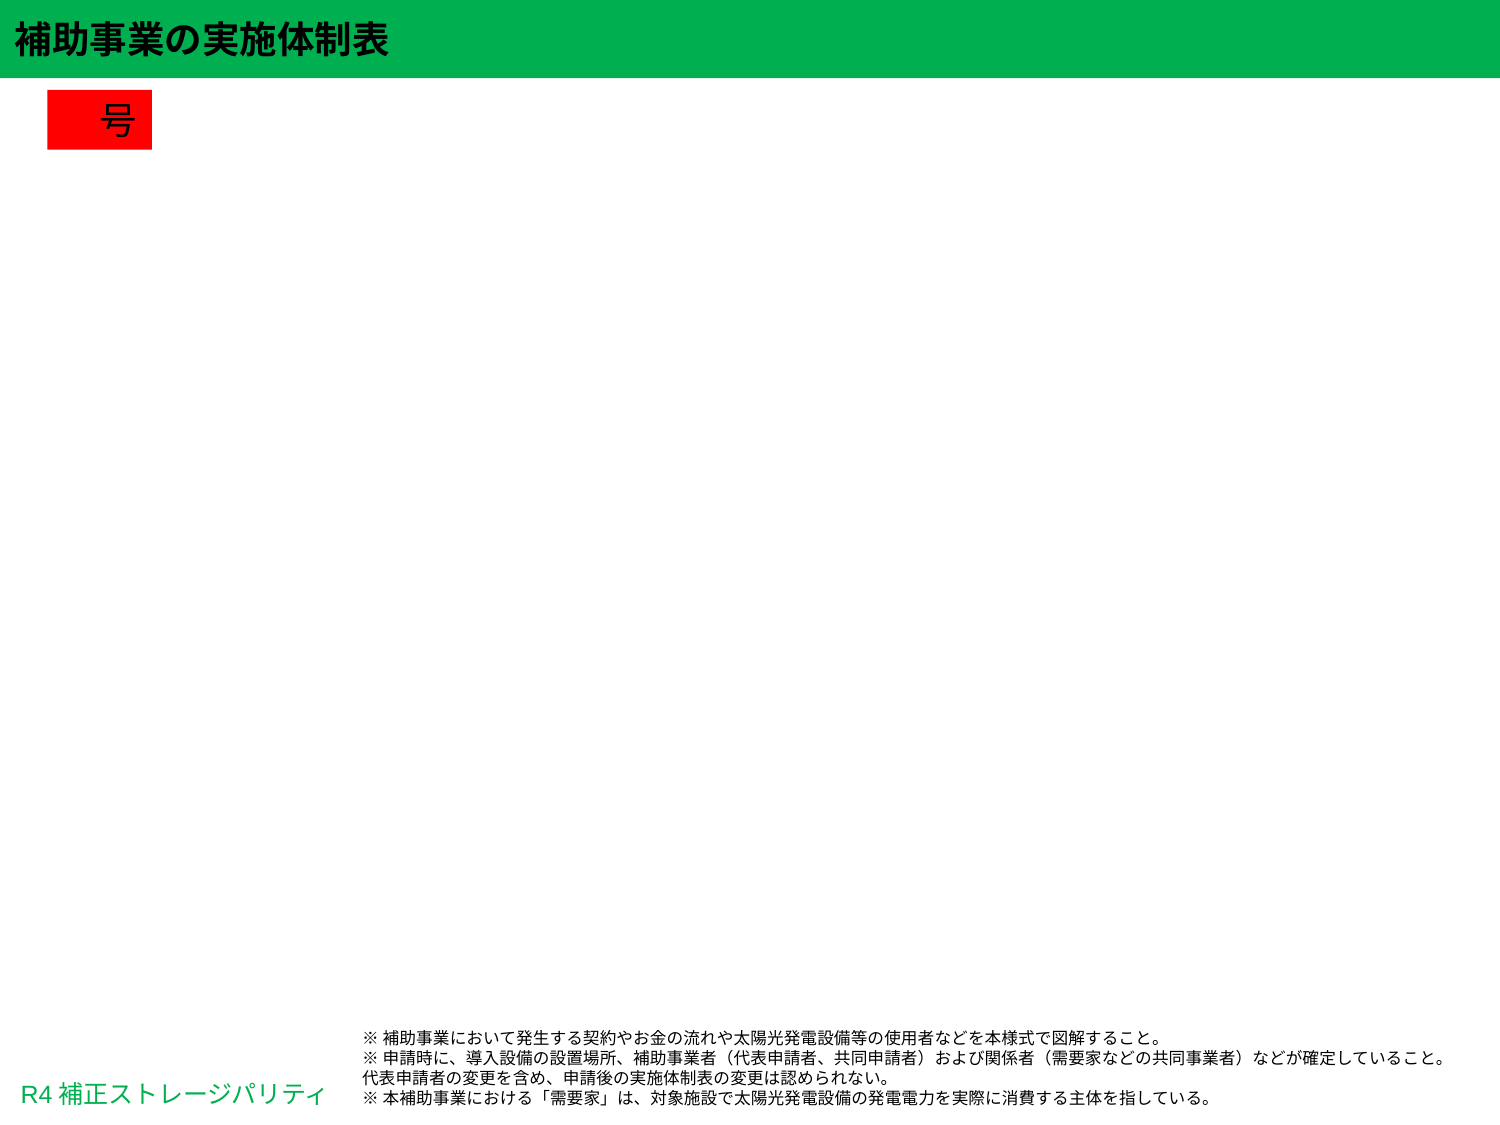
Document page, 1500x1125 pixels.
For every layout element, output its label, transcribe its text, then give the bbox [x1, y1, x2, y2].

text_box 号 [47, 89, 152, 150]
